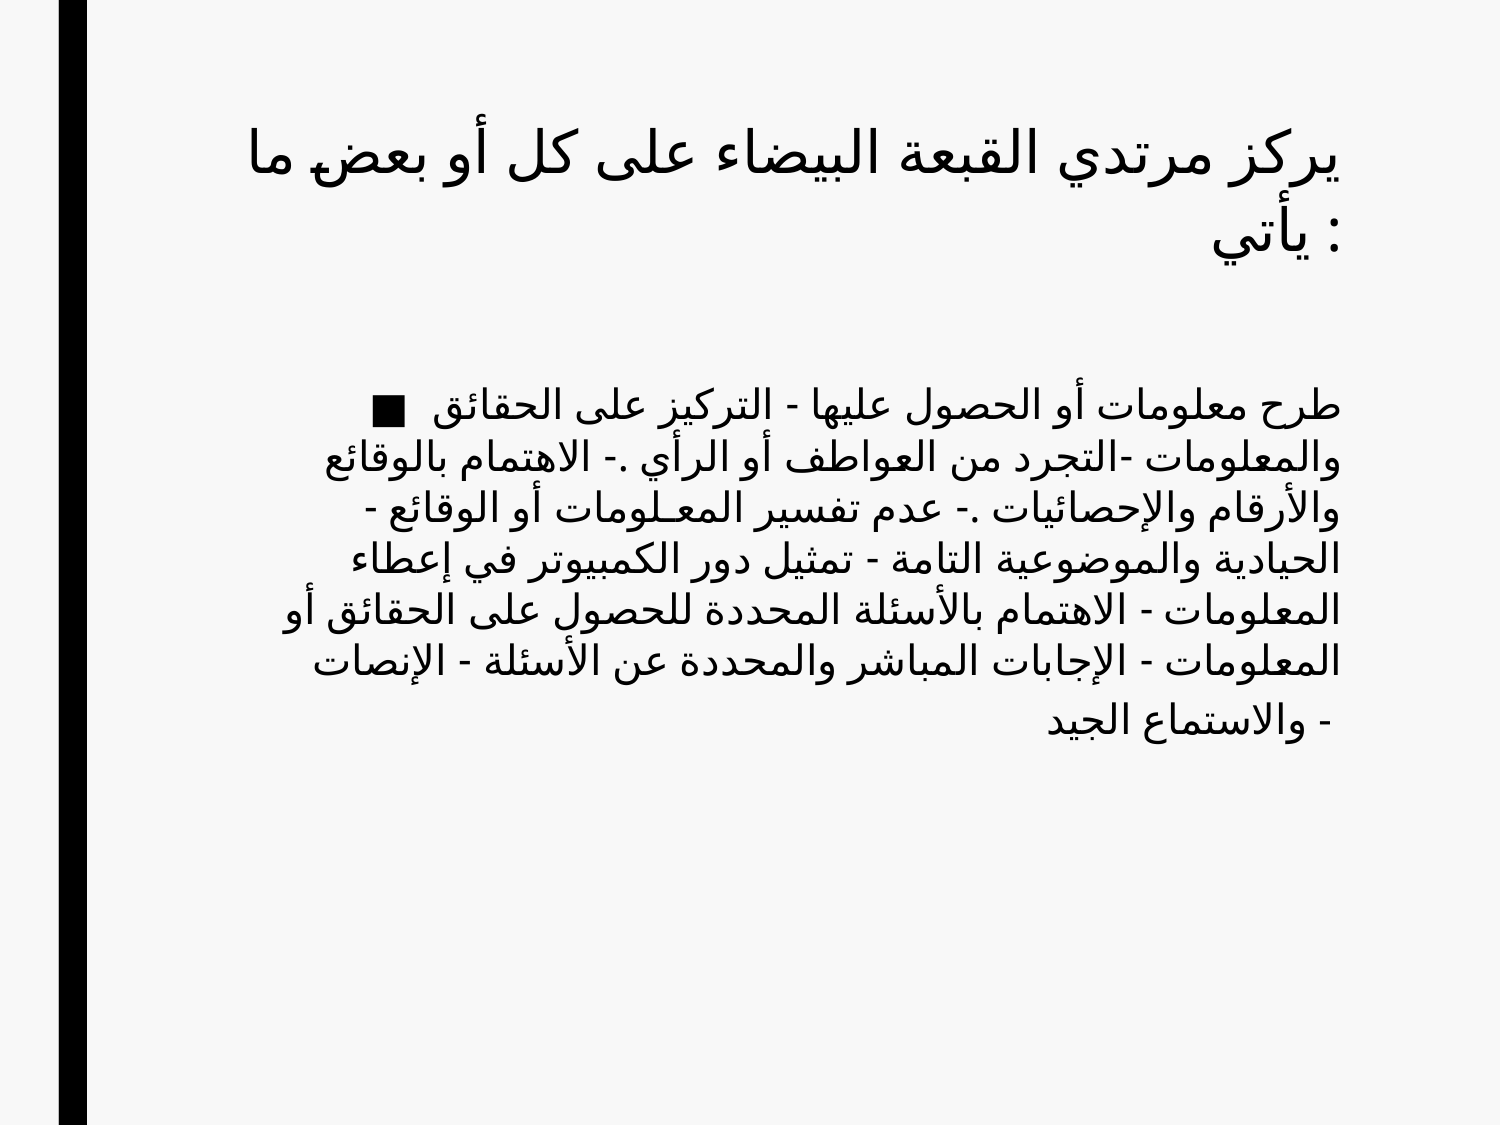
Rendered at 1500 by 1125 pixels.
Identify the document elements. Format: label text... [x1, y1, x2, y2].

title يركز مرتدي القبعة البيضاء على كل أو بعض ما يأتي : [168, 111, 1351, 357]
list طرح معلومات أو الحصول عليها - التركيز على الحقائق والمعلومات -التجرد من العواطف أو الرأي .- الاهتمام بالوقائع والأرقام والإحصائيات .- عدم تفسير المعـلومات أو الوقائع - الحيادية والموضوعية التامة - تمثيل دور الكمبيوتر في إعطاء المعلومات - الاهتمام بالأسئلة المحددة للحصول على الحقائق أو المعلومات - الإجابات المباشر والمحددة عن الأسئلة - الإنصات والاستماع الجيد - [168, 374, 1351, 963]
